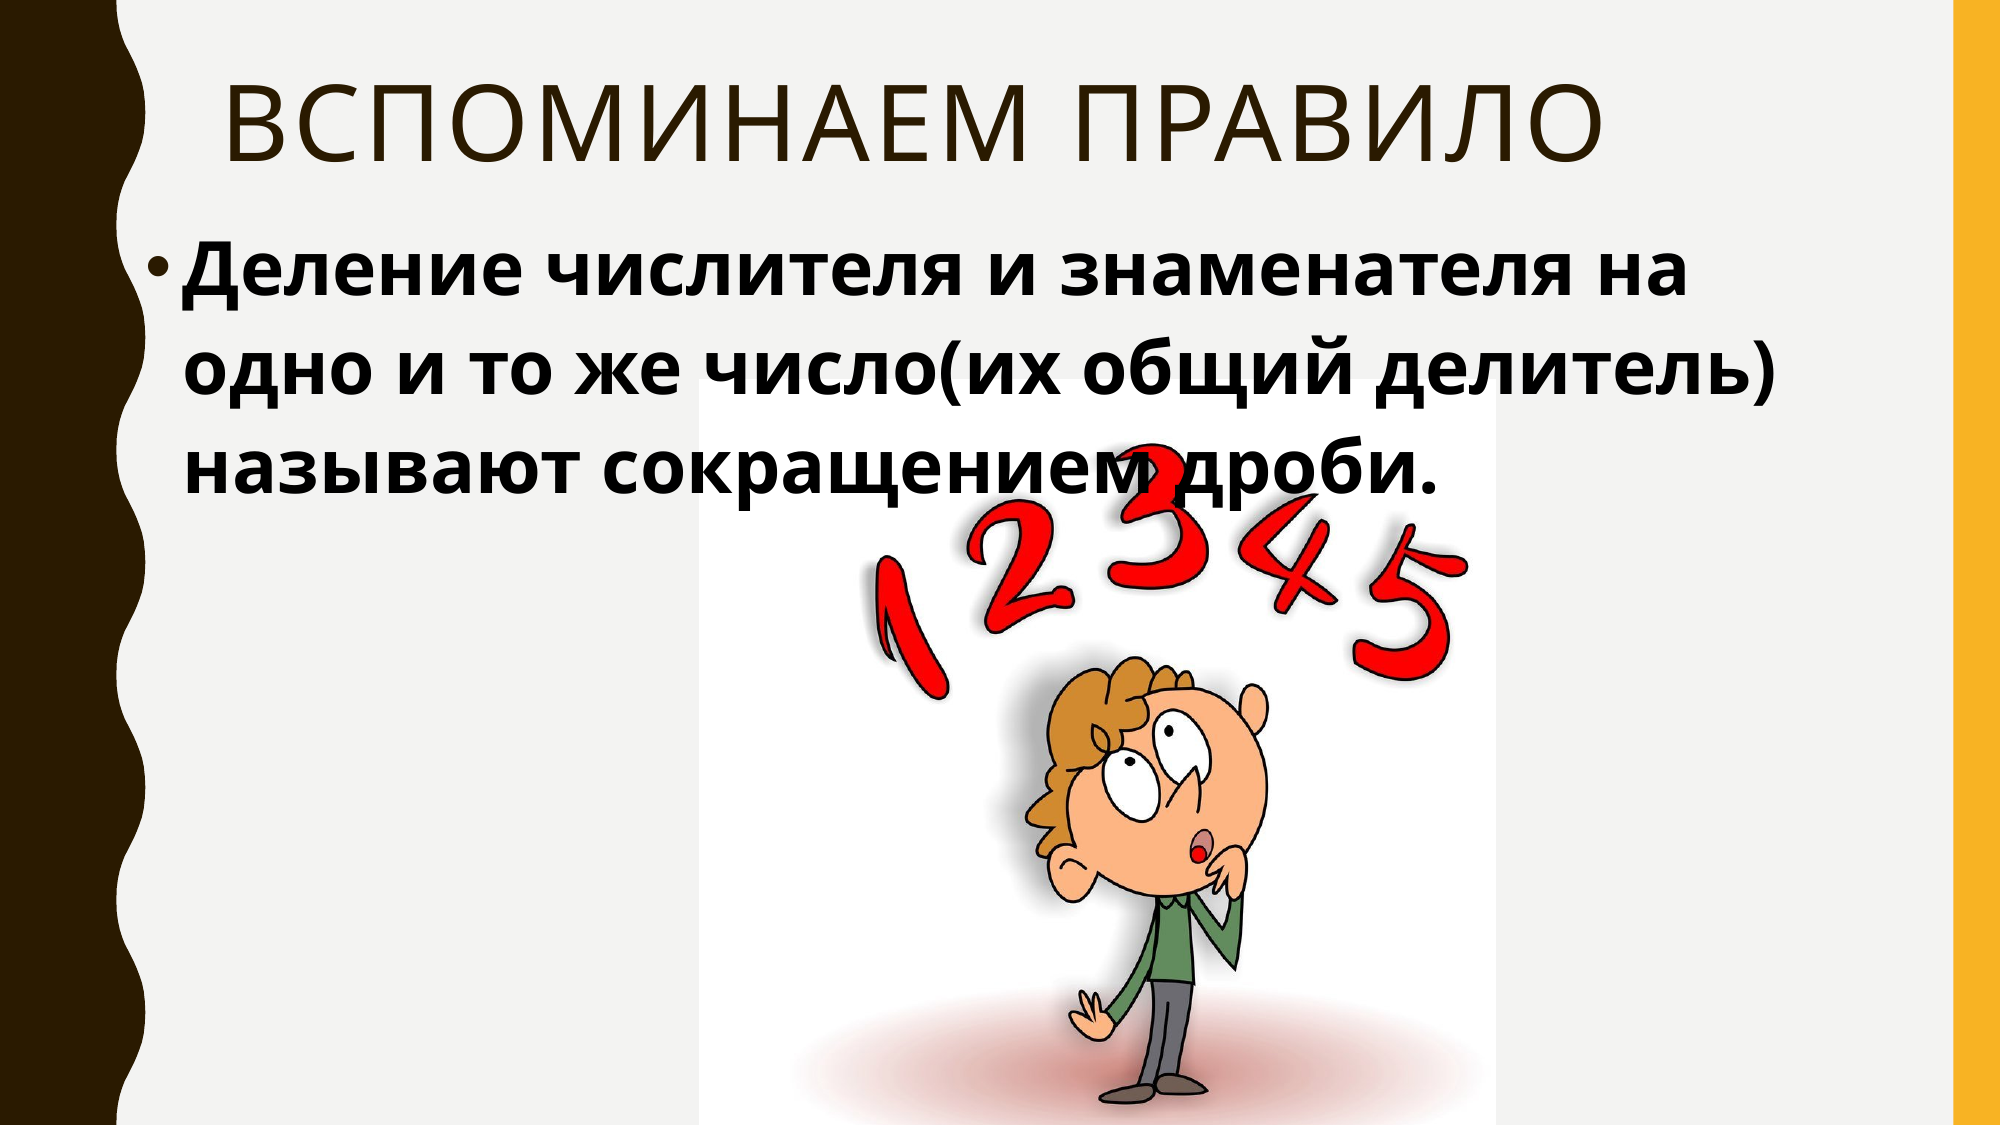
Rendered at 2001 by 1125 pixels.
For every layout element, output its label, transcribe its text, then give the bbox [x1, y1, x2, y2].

list Деление числителя и знаменателя на одно и то же число(их общий делитель) называют сокращением дроби. [130, 204, 1800, 794]
picture [699, 379, 1496, 1125]
title Вспоминаем правило [205, 62, 1875, 308]
